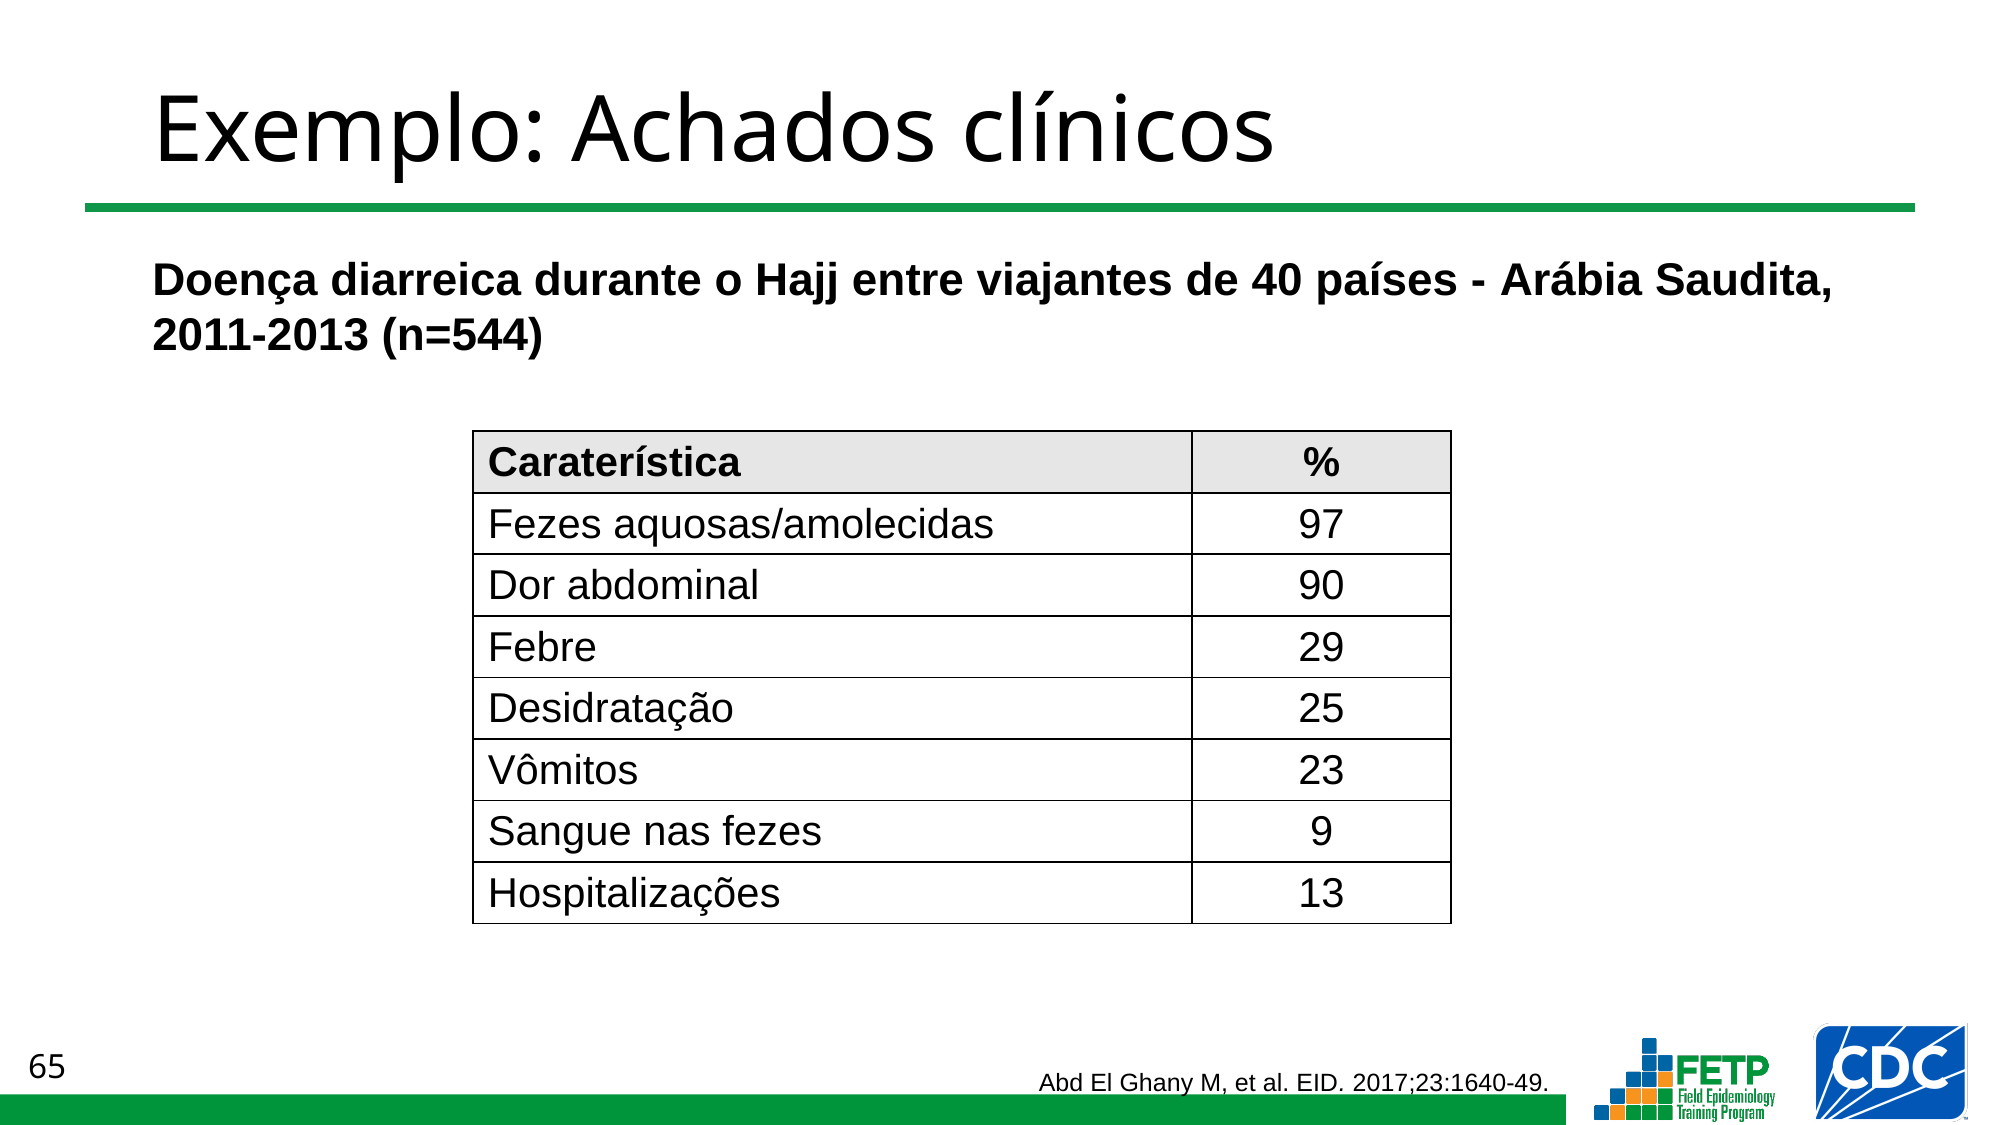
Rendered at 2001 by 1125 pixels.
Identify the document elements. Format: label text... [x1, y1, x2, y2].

title Exemplo: Achados clínicos [137, 75, 1863, 207]
picture [1813, 1023, 1968, 1122]
table_cell Sangue nas fezes [474, 801, 1191, 861]
picture [1594, 1038, 1775, 1122]
table_cell Dor abdominal [474, 555, 1191, 615]
list Doença diarreica durante o Hajj entre viajantes de 40 países - Arábia Saudita, 2011-2013 (n=544) [137, 242, 1863, 1004]
table_cell Fezes aquosas/amolecidas [474, 494, 1191, 553]
table_cell 9 [1193, 801, 1450, 861]
table_cell 90 [1193, 555, 1450, 615]
table_cell 13 [1193, 863, 1450, 923]
table_cell 29 [1193, 617, 1450, 677]
table_cell 23 [1193, 740, 1450, 800]
list Abd El Ghany M, et al. EID. 2017;23:1640-49. [781, 1062, 1565, 1097]
table_cell Febre [474, 617, 1191, 677]
table_cell 25 [1193, 678, 1450, 738]
table_cell Hospitalizações [474, 863, 1191, 923]
table_cell Desidratação [474, 678, 1191, 738]
table_cell Vômitos [474, 740, 1191, 800]
table_cell 97 [1193, 494, 1450, 553]
table_header % [1193, 432, 1450, 492]
table_header Caraterística [474, 432, 1191, 492]
